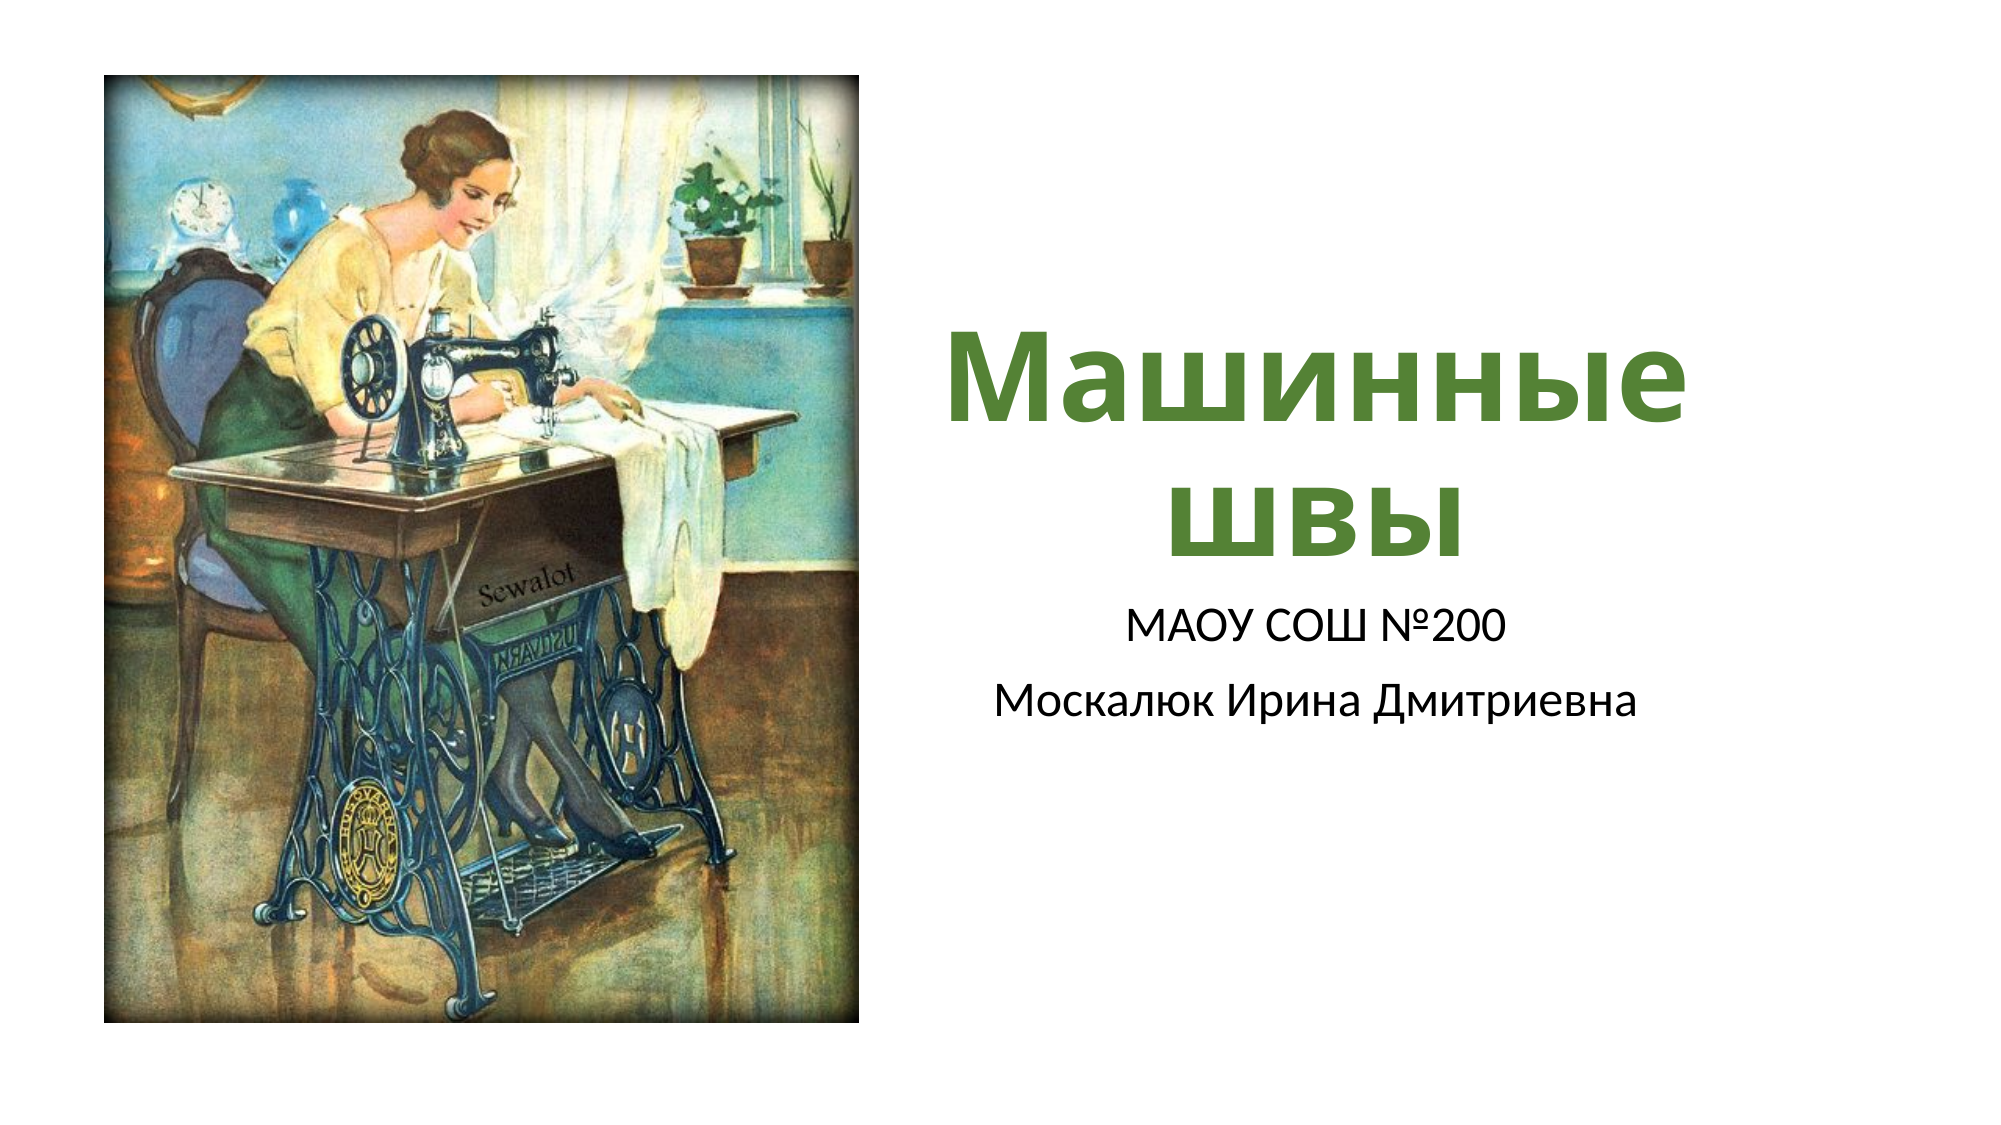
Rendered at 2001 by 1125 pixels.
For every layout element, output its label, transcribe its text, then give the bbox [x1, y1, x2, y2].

subtitle МАОУ СОШ №200 Москалюк Ирина Дмитриевна [881, 590, 1750, 863]
title Машинные швы [881, 184, 1750, 590]
picture [104, 75, 859, 1023]
